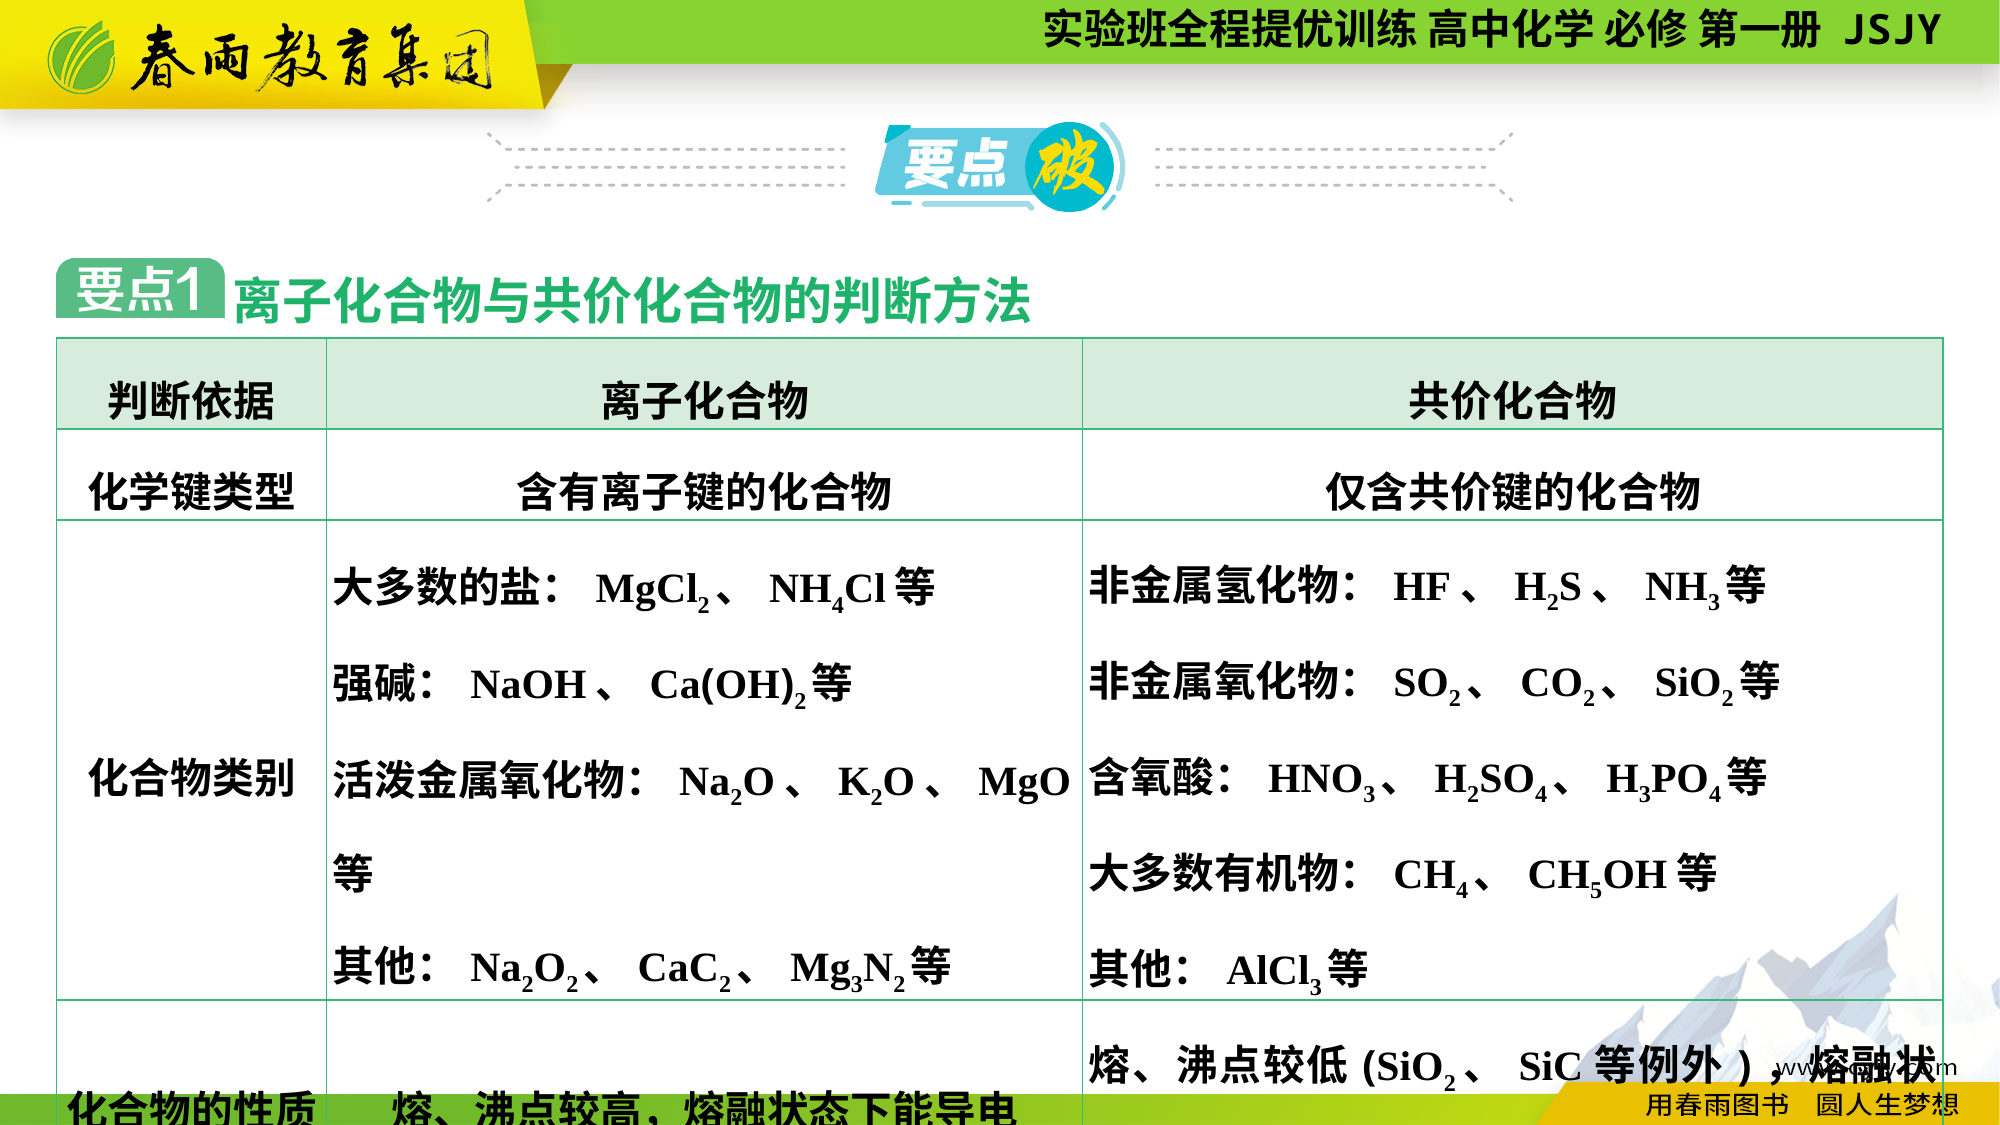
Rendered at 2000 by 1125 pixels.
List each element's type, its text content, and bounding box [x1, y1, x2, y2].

table_cell 大多数的盐：MgCl2、NH4Cl等 强碱：NaOH、Ca(OH)2等 活泼金属氧化物：Na2O、K2O、MgO等 其他：Na2O2、CaC2、Mg3N2等 [327, 521, 1082, 999]
table_header 离子化合物 [327, 339, 1082, 428]
table_header 共价化合物 [1083, 339, 1942, 428]
table_cell 仅含共价键的化合物 [1083, 430, 1942, 519]
table_cell 化合物类别 [57, 521, 326, 999]
table_cell 熔、沸点较高，熔融状态下能导电 [327, 1001, 1082, 1125]
list 离子化合物与共价化合物的判断方法 [59, 232, 1944, 327]
picture [0, 0, 2000, 1125]
table_header 判断依据 [57, 339, 326, 428]
table_cell 熔、沸点较低(SiO2、SiC等例外)，熔融状态下不能导电 [1083, 1001, 1942, 1125]
table_cell 化合物的性质 [57, 1001, 326, 1125]
table_cell 化学键类型 [57, 430, 326, 519]
table_cell 非金属氢化物：HF、H2S、NH3等 非金属氧化物：SO2、CO2、SiO2等 含氧酸：HNO3、H2SO4、H3PO4等 大多数有机物：CH4、CH5OH等 其他：AlCl3等 [1083, 521, 1942, 999]
table_cell 含有离子键的化合物 [327, 430, 1082, 519]
